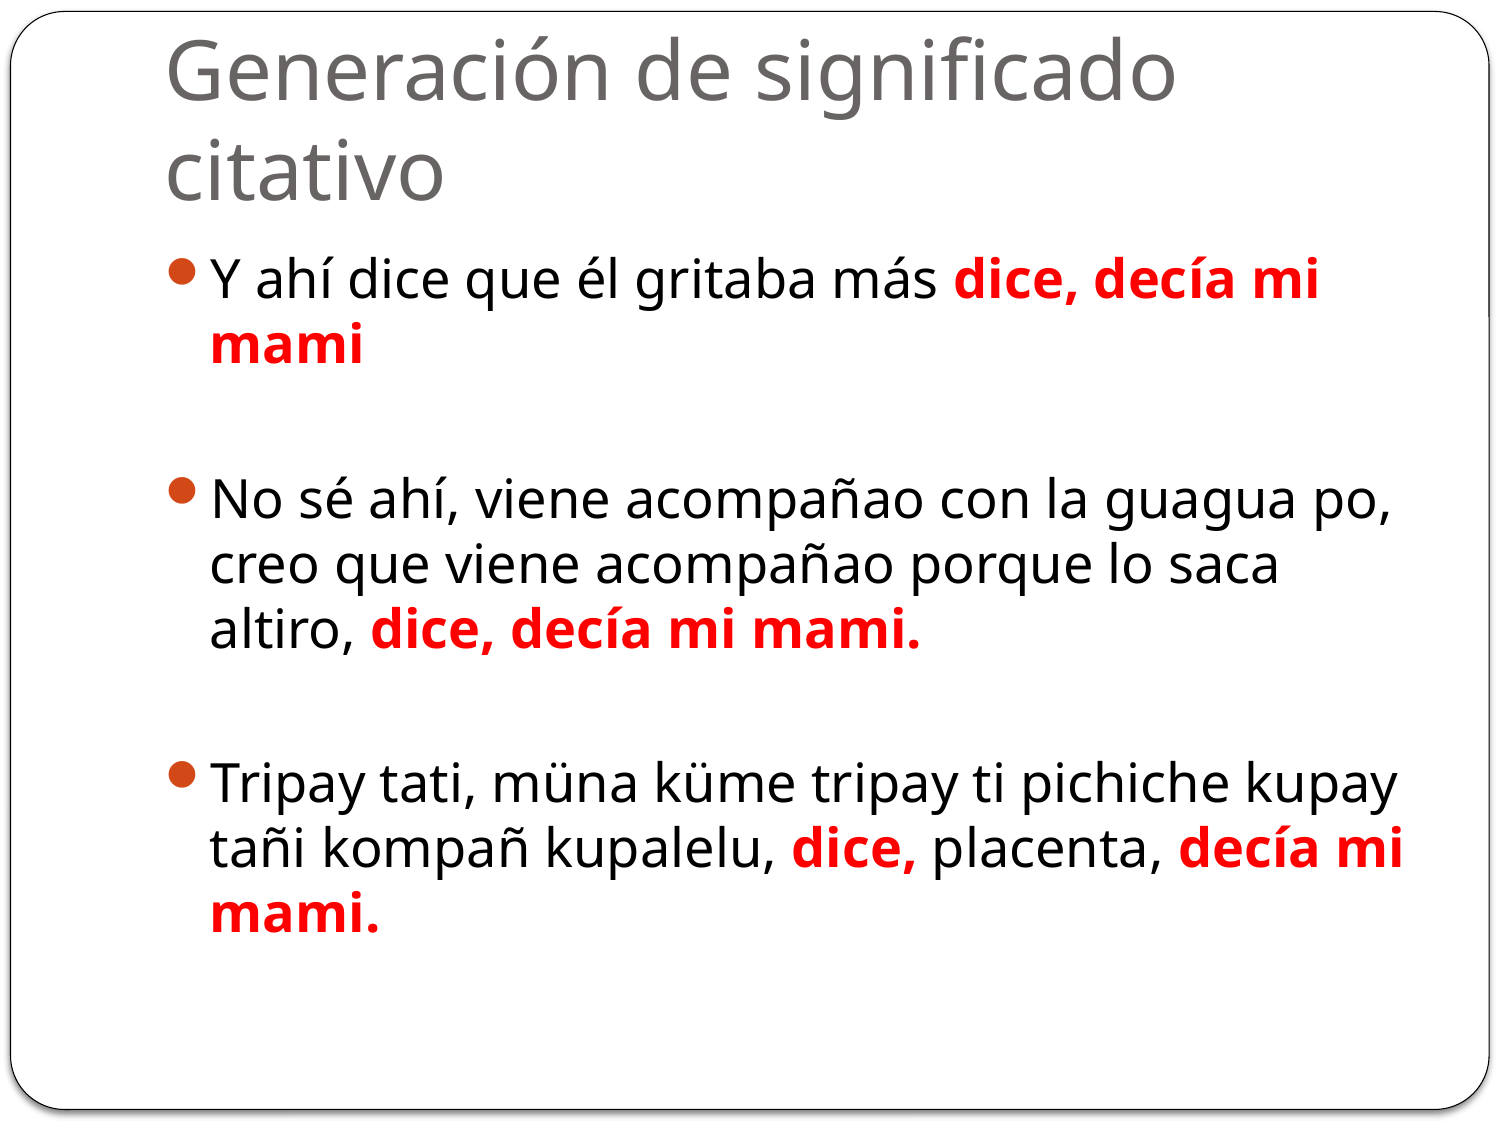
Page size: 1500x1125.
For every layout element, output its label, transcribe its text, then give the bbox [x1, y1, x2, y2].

list Y ahí dice que él gritaba más dice, decía mi mami No sé ahí, viene acompañao con la guagua po, creo que viene acompañao porque lo saca altiro, dice, decía mi mami. Tripay tati, müna küme tripay ti pichiche kupay tañi kompañ kupalelu, dice, placenta, decía mi mami. [150, 237, 1425, 988]
title Generación de significado citativo [150, 45, 1425, 233]
